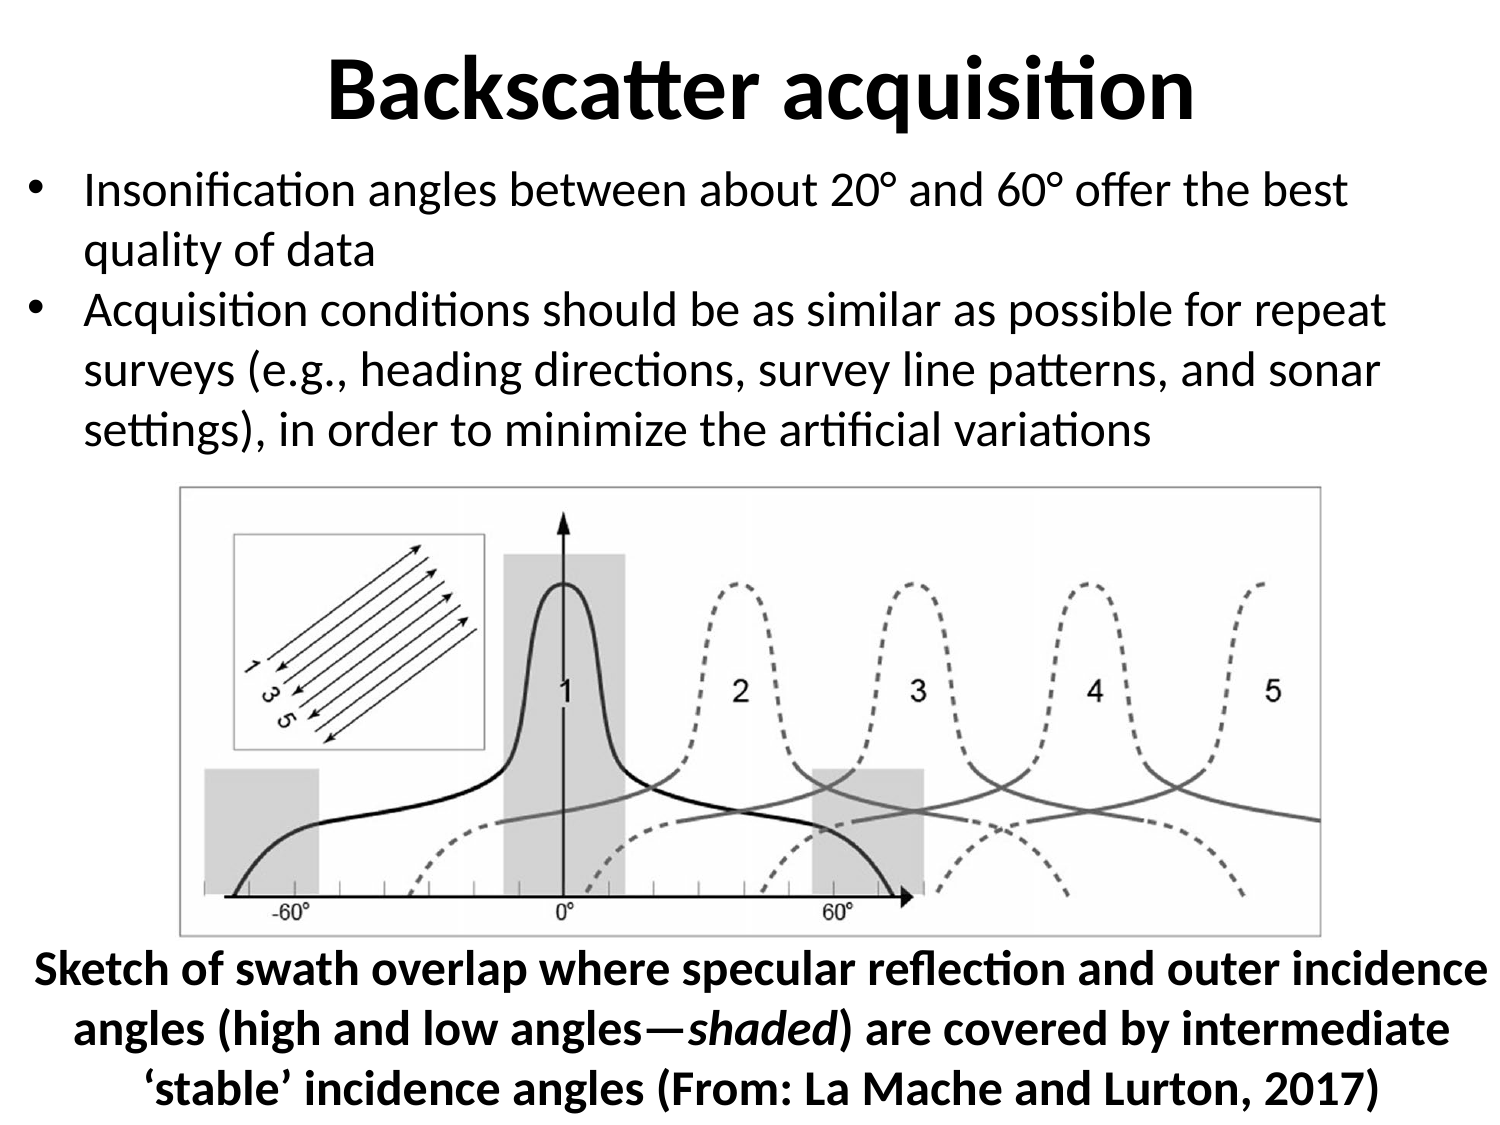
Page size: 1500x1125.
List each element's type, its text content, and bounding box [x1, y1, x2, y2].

title Backscatter acquisition [86, 4, 1437, 148]
text_box Sketch of swath overlap where specular reflection and outer incidence angles (high and low angles—shaded) are covered by intermediate ‘stable’ incidence angles (From: La Mache and Lurton, 2017) [0, 928, 1500, 1123]
text_box Insonification angles between about 20° and 60° offer the best quality of data Acquisition conditions should be as similar as possible for repeat surveys (e.g., heading directions, survey line patterns, and sonar settings), in order to minimize the artificial variations [12, 148, 1500, 464]
picture [174, 482, 1326, 942]
